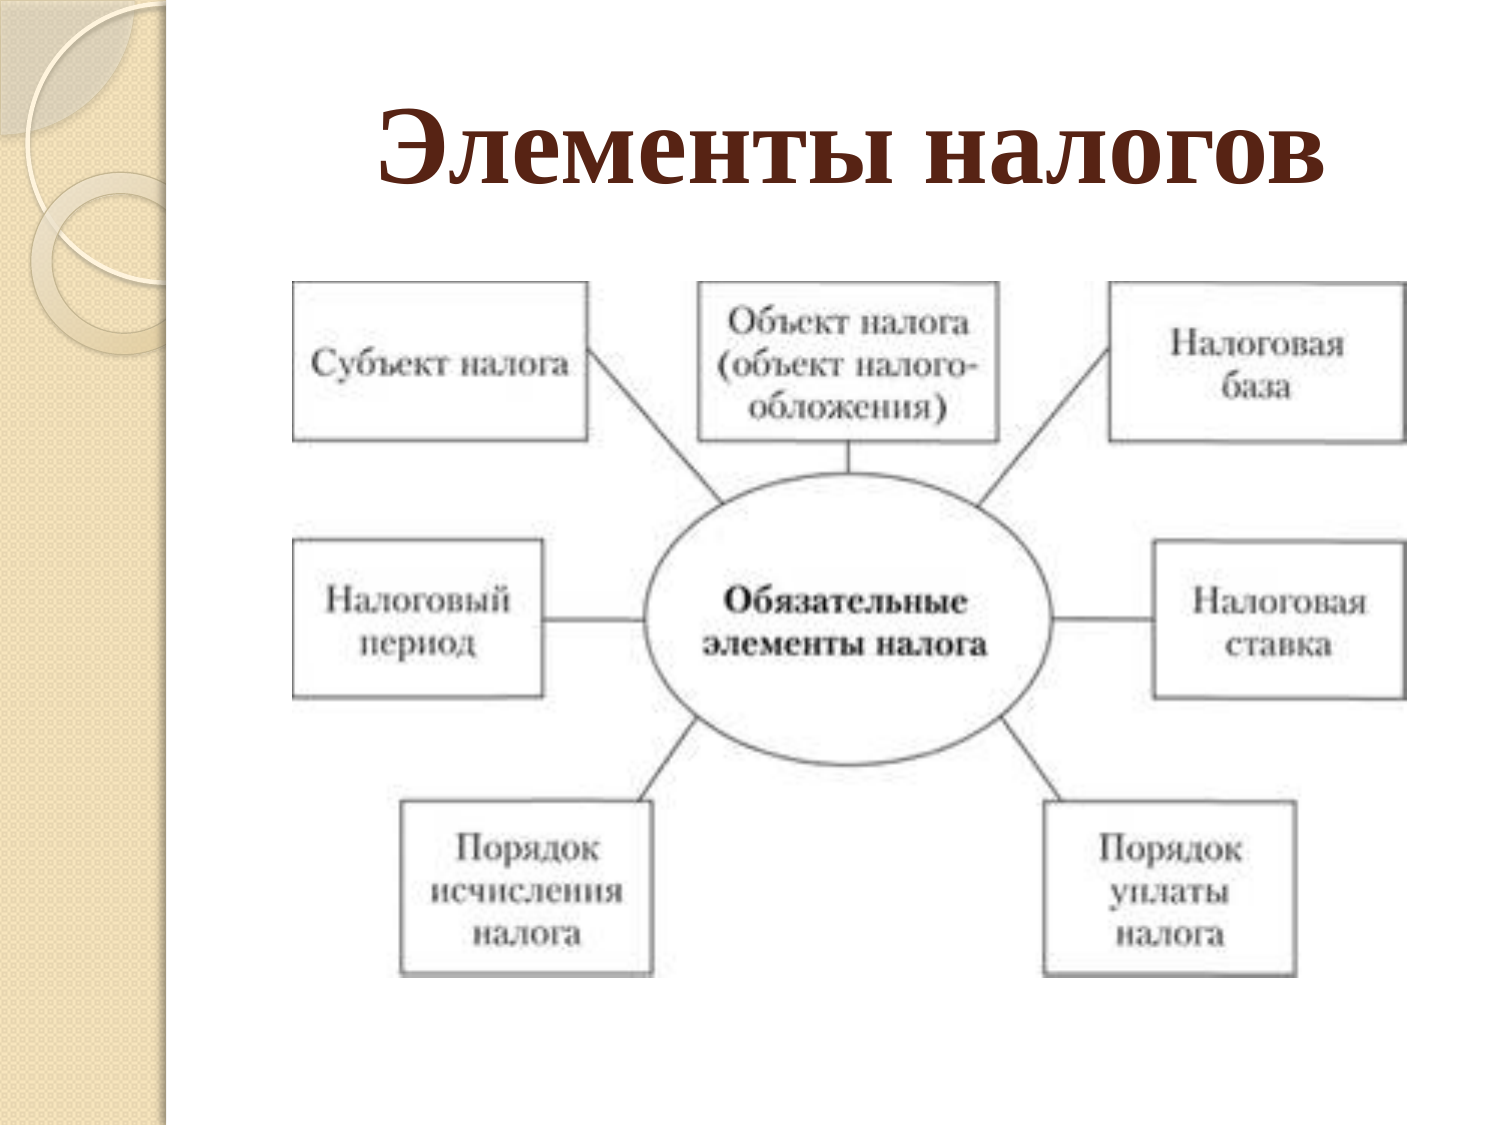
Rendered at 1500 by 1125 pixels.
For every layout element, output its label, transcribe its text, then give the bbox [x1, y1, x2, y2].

picture [292, 280, 1407, 978]
title Элементы налогов [235, 45, 1466, 233]
